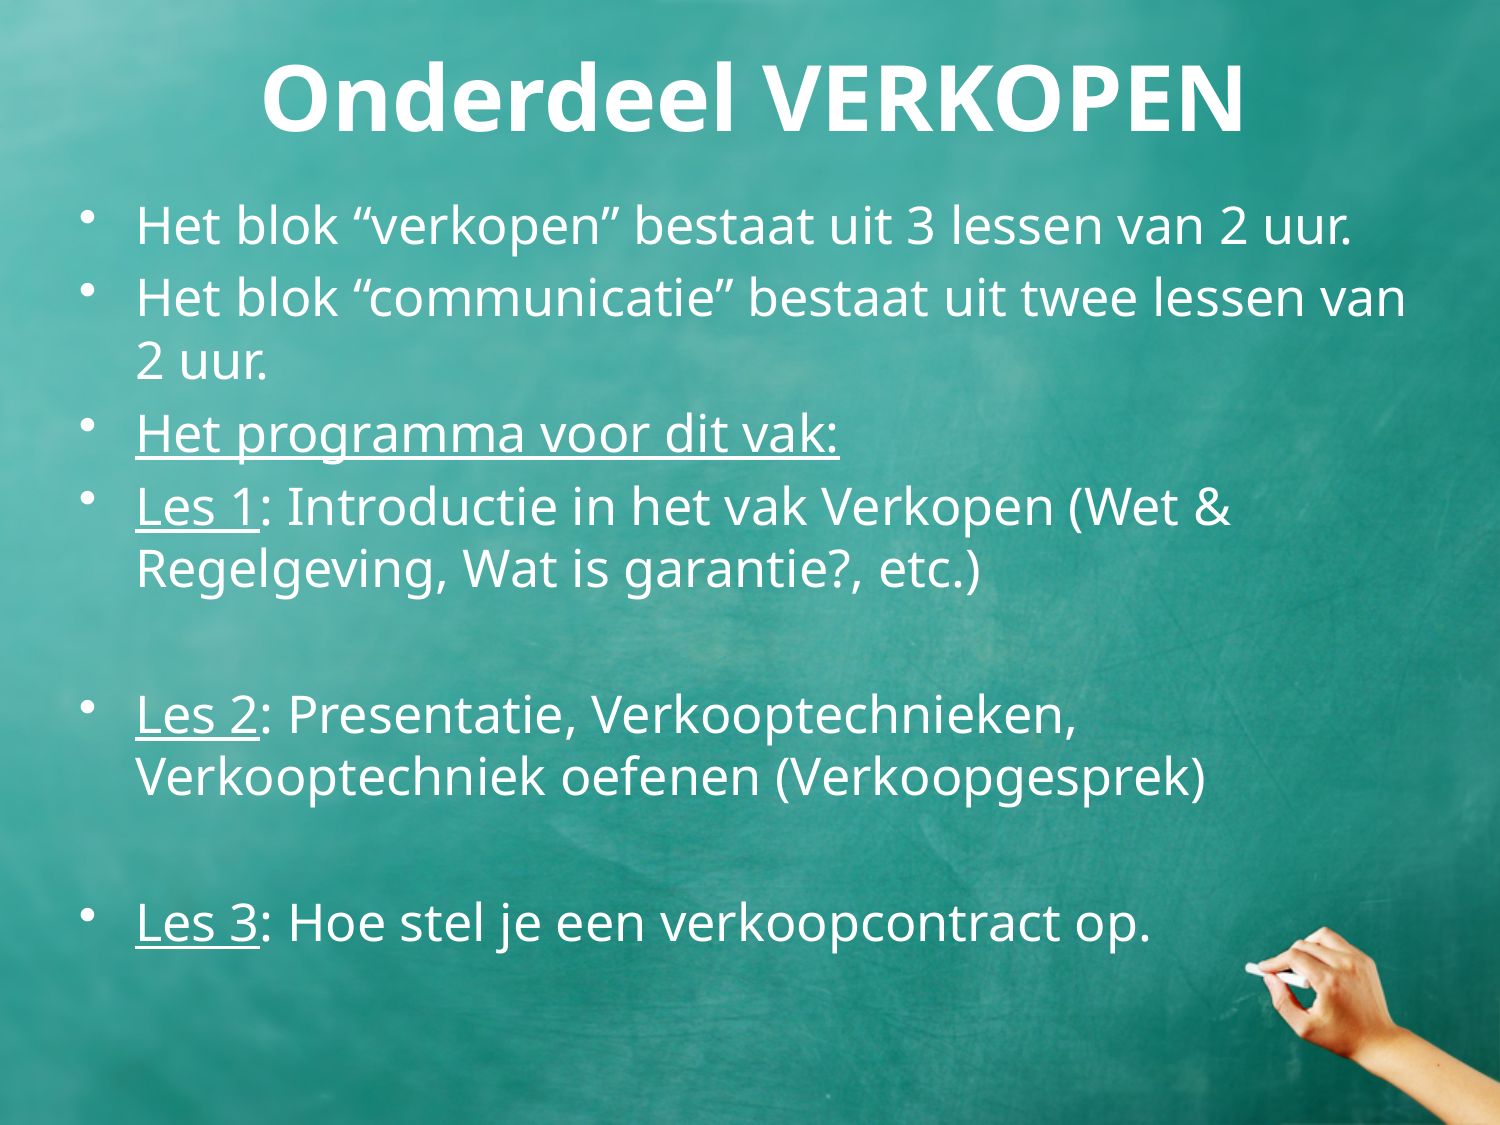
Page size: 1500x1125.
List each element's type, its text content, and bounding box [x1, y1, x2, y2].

picture [0, 0, 1500, 1125]
title Onderdeel VERKOPEN [39, 35, 1471, 154]
list Het blok “verkopen” bestaat uit 3 lessen van 2 uur. Het blok “communicatie” bestaat uit twee lessen van 2 uur. Het programma voor dit vak: Les 1: Introductie in het vak Verkopen (Wet & Regelgeving, Wat is garantie?, etc.) Les 2: Presentatie, Verkooptechnieken, Verkooptechniek oefenen (Verkoopgesprek) Les 3: Hoe stel je een verkoopcontract op. [63, 184, 1446, 1000]
